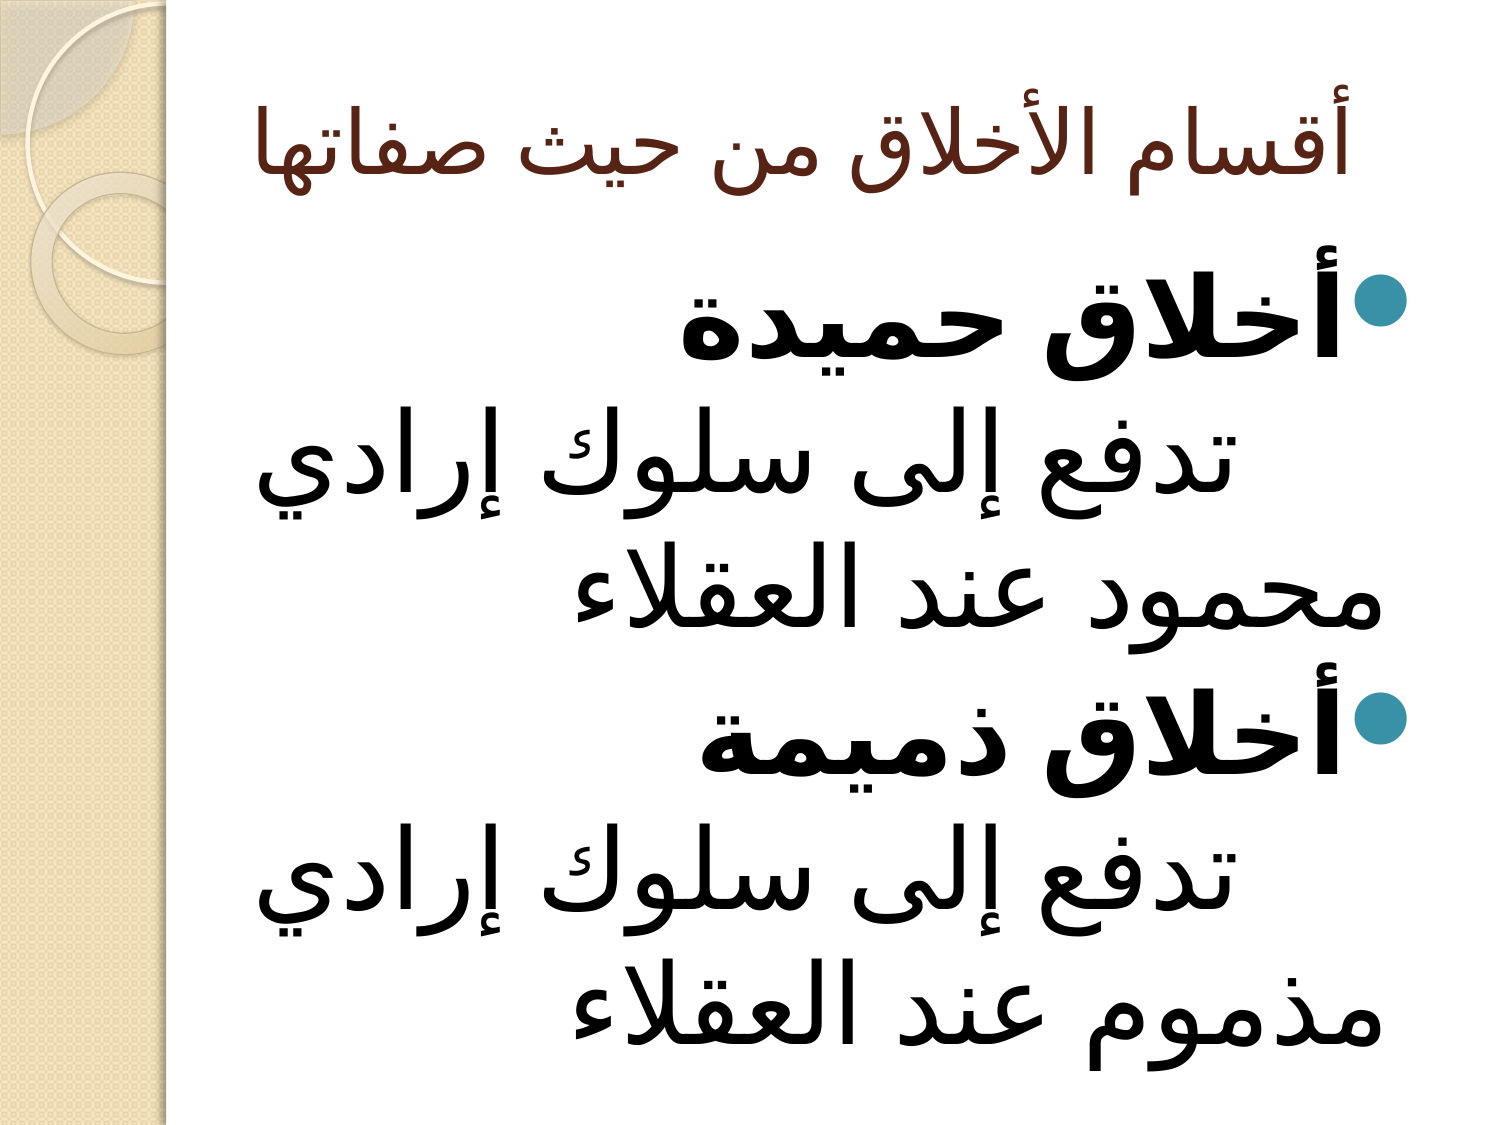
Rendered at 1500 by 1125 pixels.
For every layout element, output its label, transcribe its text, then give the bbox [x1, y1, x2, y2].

title أقسام الأخلاق من حيث صفاتها [235, 45, 1466, 233]
list أخلاق حميدة تدفع إلى سلوك إرادي محمود عند العقلاء أخلاق ذميمة تدفع إلى سلوك إرادي مذموم عند العقلاء [235, 237, 1466, 1025]
